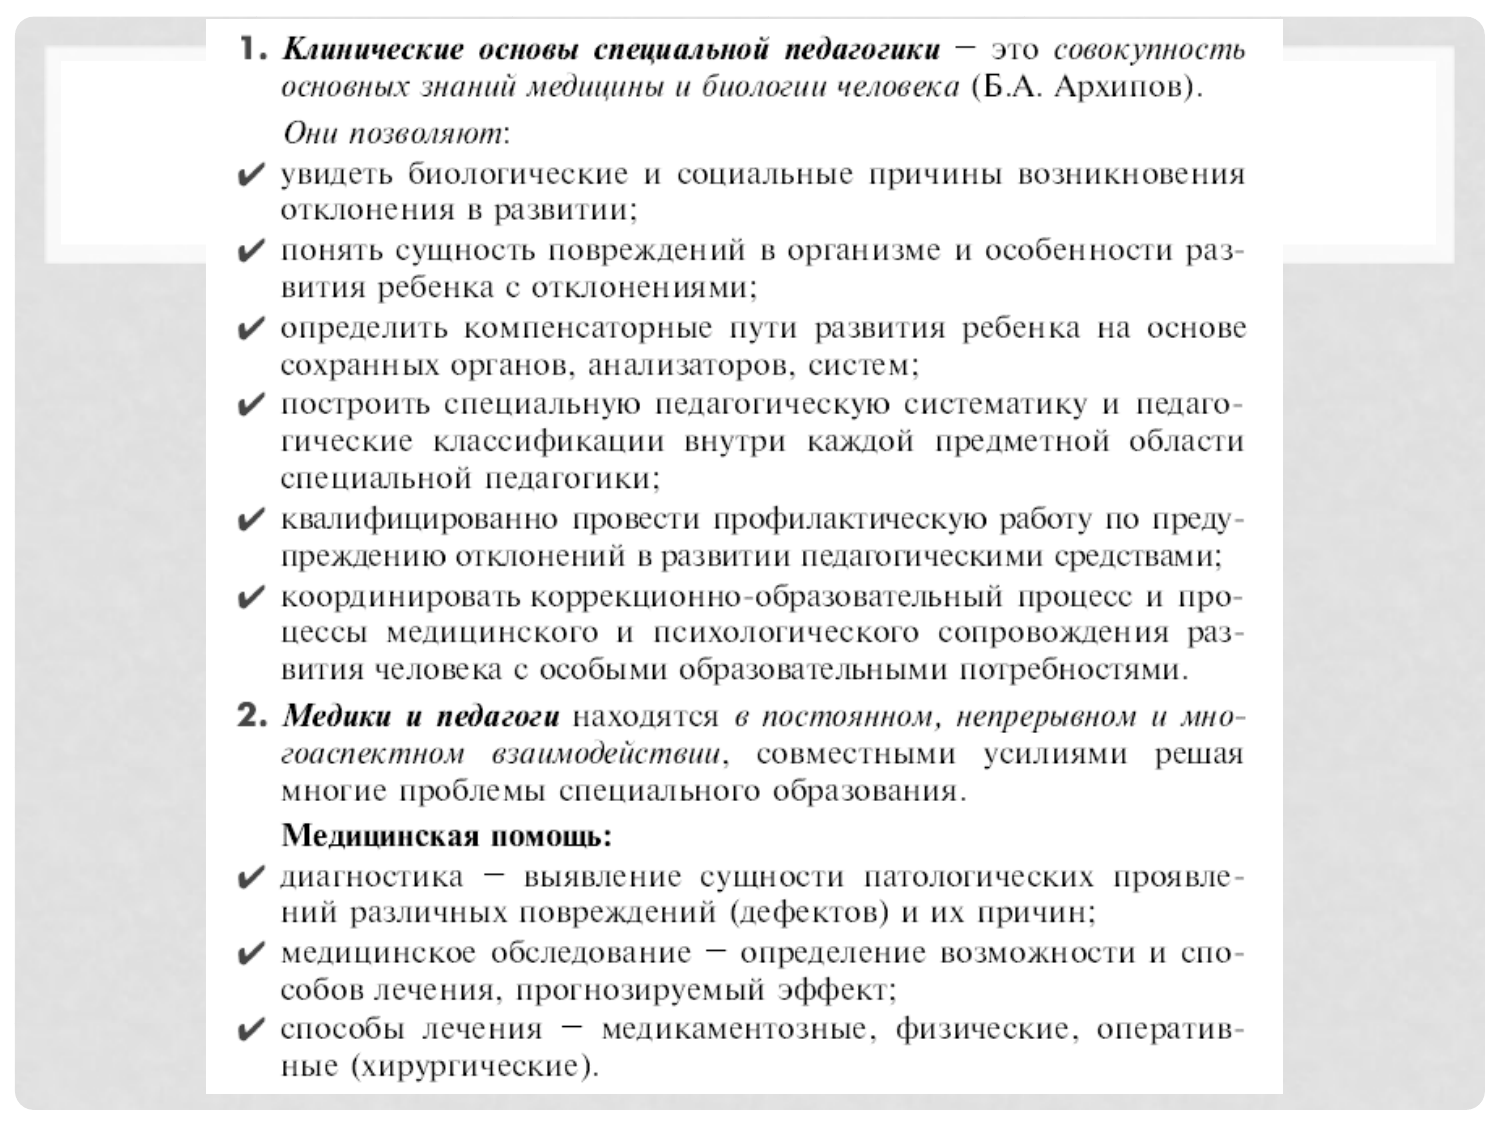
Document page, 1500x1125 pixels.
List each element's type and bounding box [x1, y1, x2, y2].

picture [206, 19, 1283, 1095]
